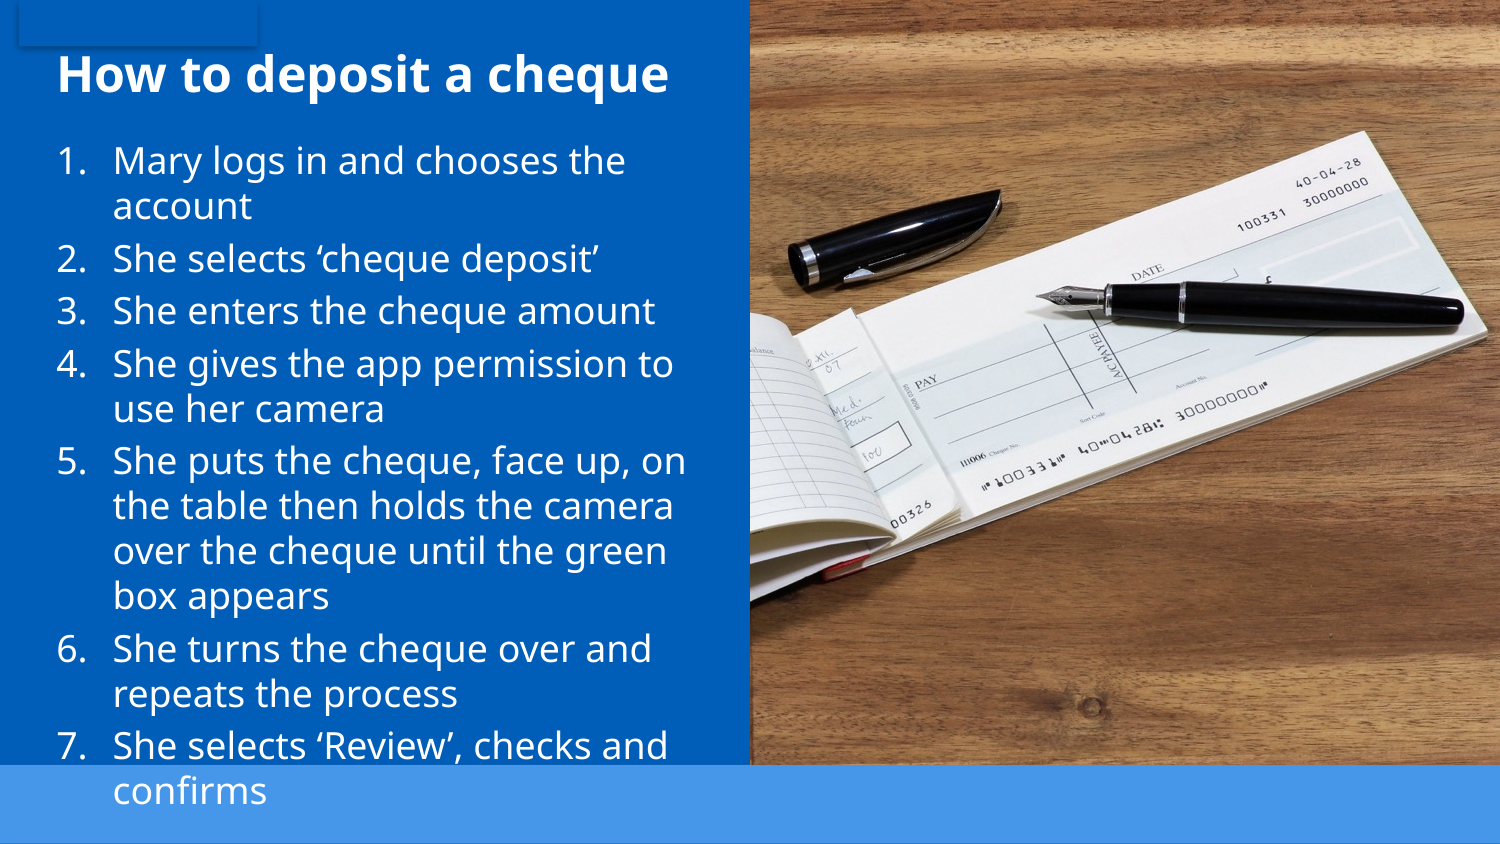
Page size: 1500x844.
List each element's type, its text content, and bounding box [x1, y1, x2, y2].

picture [749, 0, 1500, 765]
list Mary logs in and chooses the account She selects ‘cheque deposit’ She enters the cheque amount She gives the app permission to use her camera She puts the cheque, face up, on the table then holds the camera over the cheque until the green box appears She turns the cheque over and repeats the process She selects ‘Review’, checks and confirms [41, 129, 744, 745]
title How to deposit a cheque [41, 41, 721, 112]
